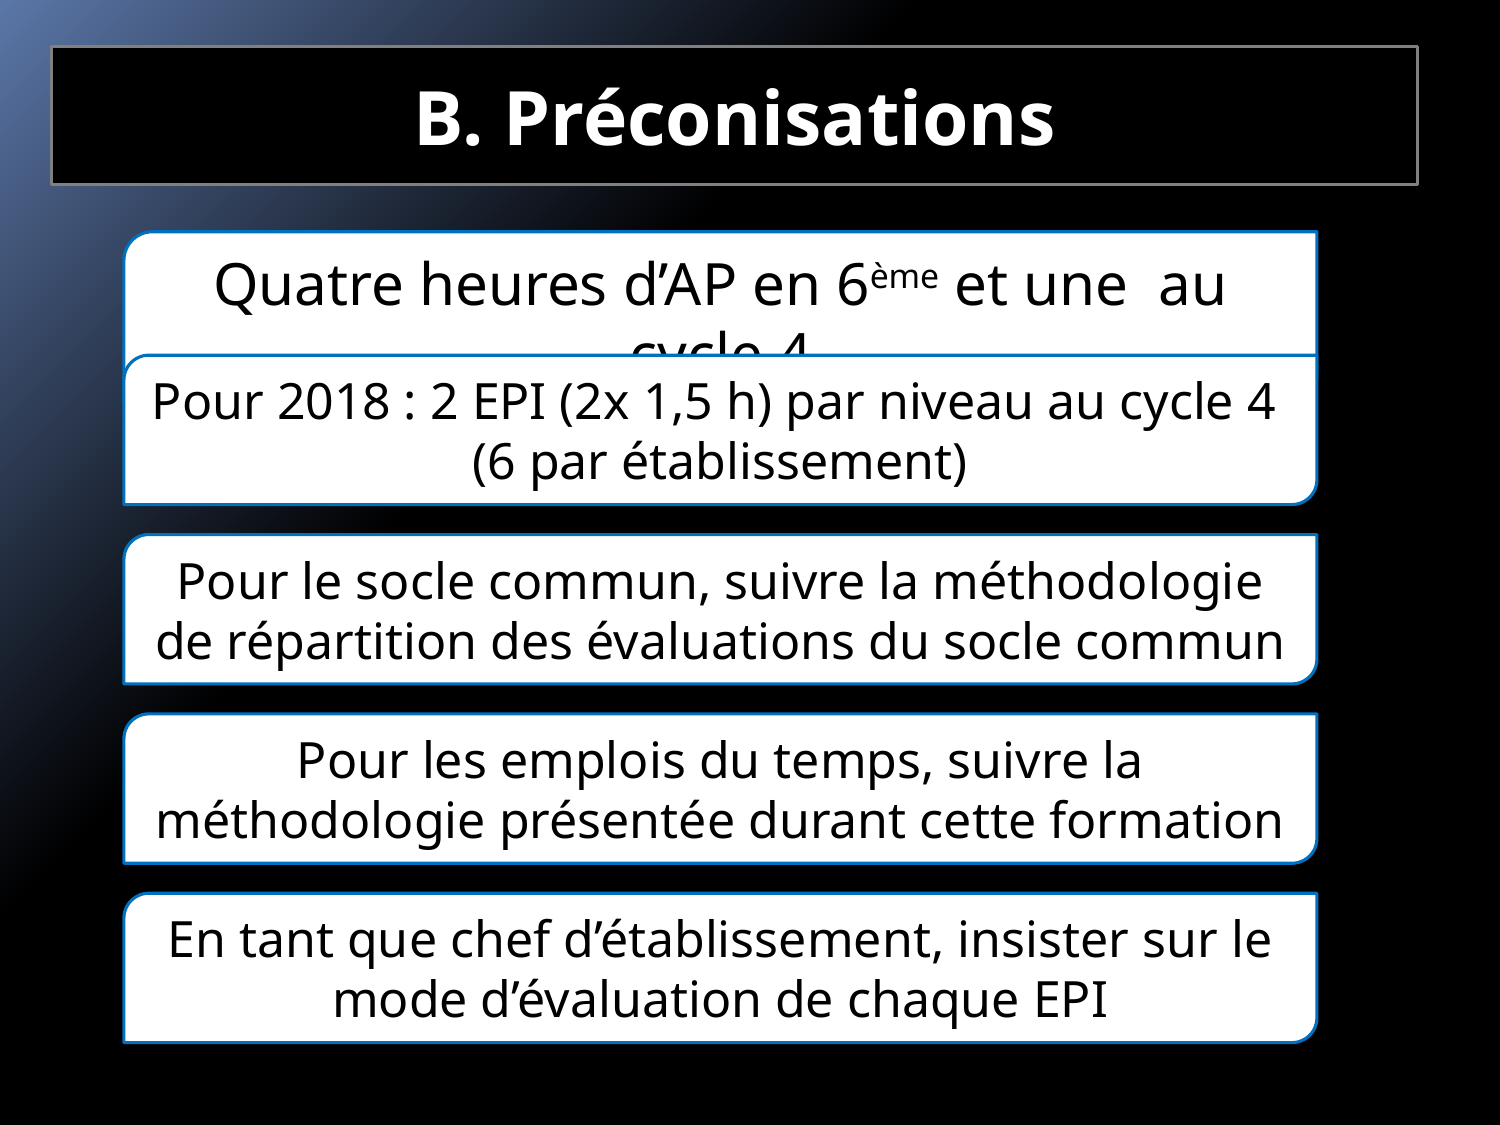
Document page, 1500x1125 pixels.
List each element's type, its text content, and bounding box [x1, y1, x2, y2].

text_box Pour 2018 : 2 EPI (2x 1,5 h) par niveau au cycle 4 (6 par établissement) [122, 353, 1319, 507]
text_box Pour le socle commun, suivre la méthodologie de répartition des évaluations du socle commun [122, 532, 1319, 686]
text_box Quatre heures d’AP en 6ème et une au cycle 4 [122, 230, 1319, 374]
text_box B. Préconisations [50, 45, 1419, 186]
text_box Pour les emplois du temps, suivre la méthodologie présentée durant cette formation [122, 712, 1319, 865]
text_box En tant que chef d’établissement, insister sur le mode d’évaluation de chaque EPI [122, 891, 1319, 1045]
